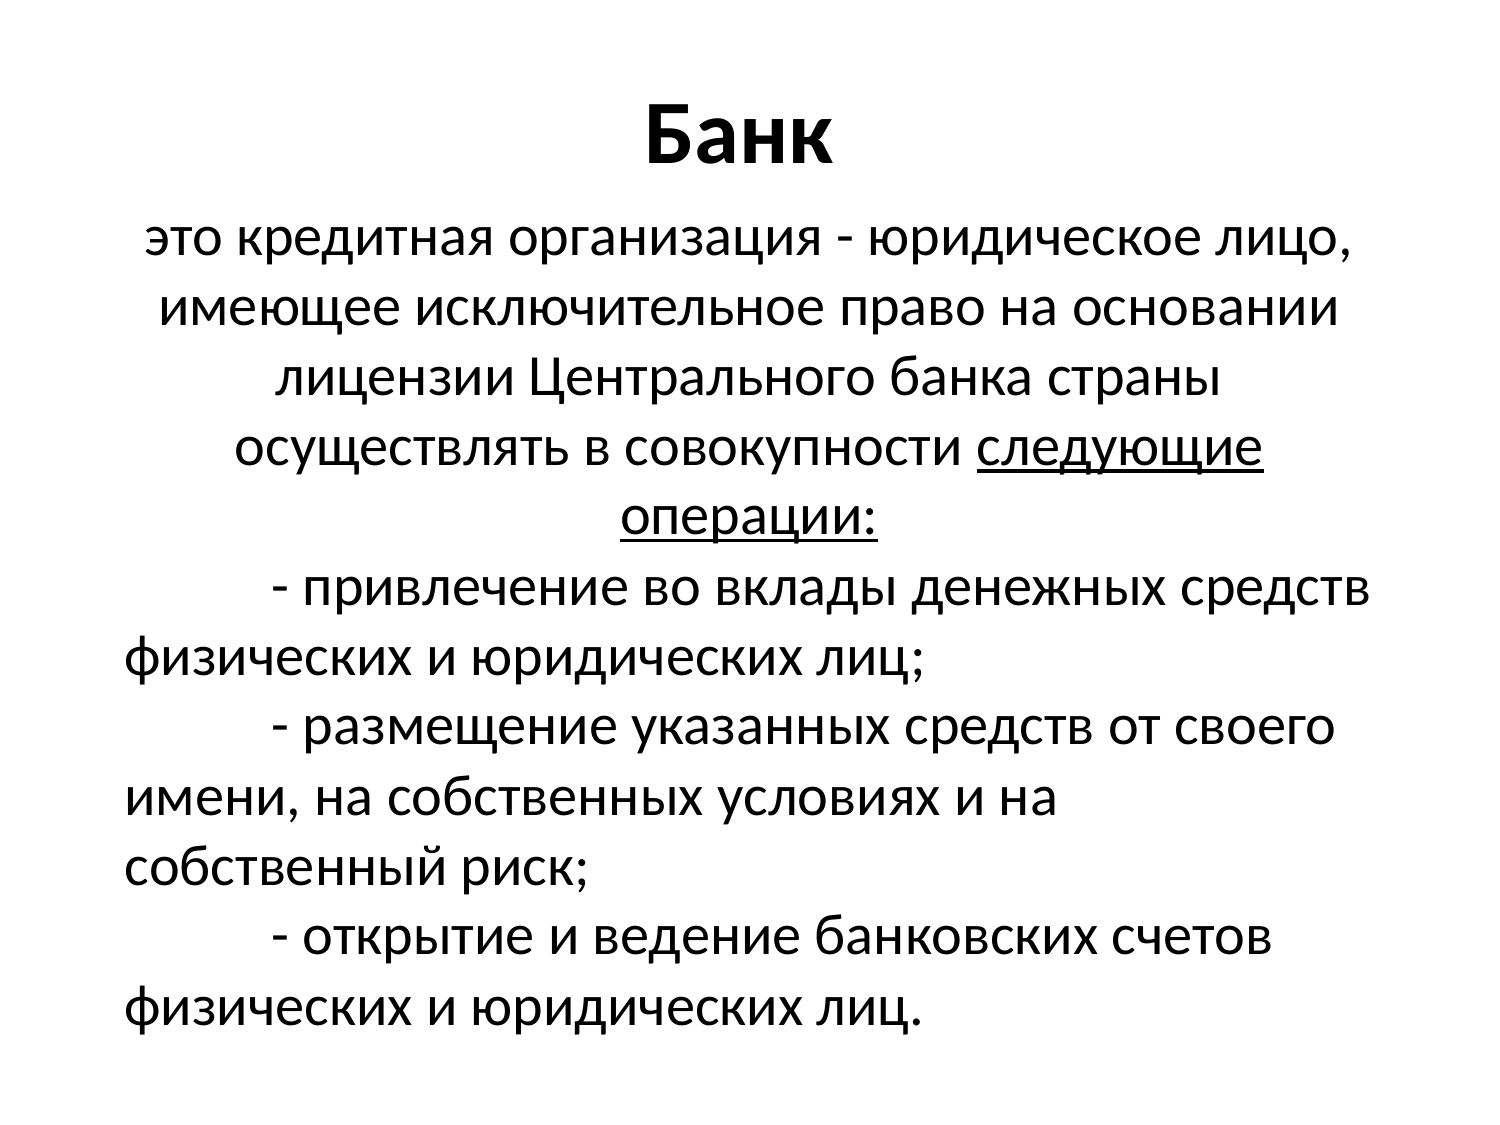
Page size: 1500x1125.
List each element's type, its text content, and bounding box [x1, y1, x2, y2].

text_box это кредитная организация - юридическое лицо, имеющее исключительное право на основании лицензии Центрального банка страны осуществлять в совокупности следующие операции: - привлечение во вклады денежных средств физических и юридических лиц; - размещение указанных средств от своего имени, на собственных условиях и на собственный риск; - открытие и ведение банковских счетов физических и юридических лиц. [108, 187, 1391, 1075]
title Банк [74, 64, 1424, 190]
